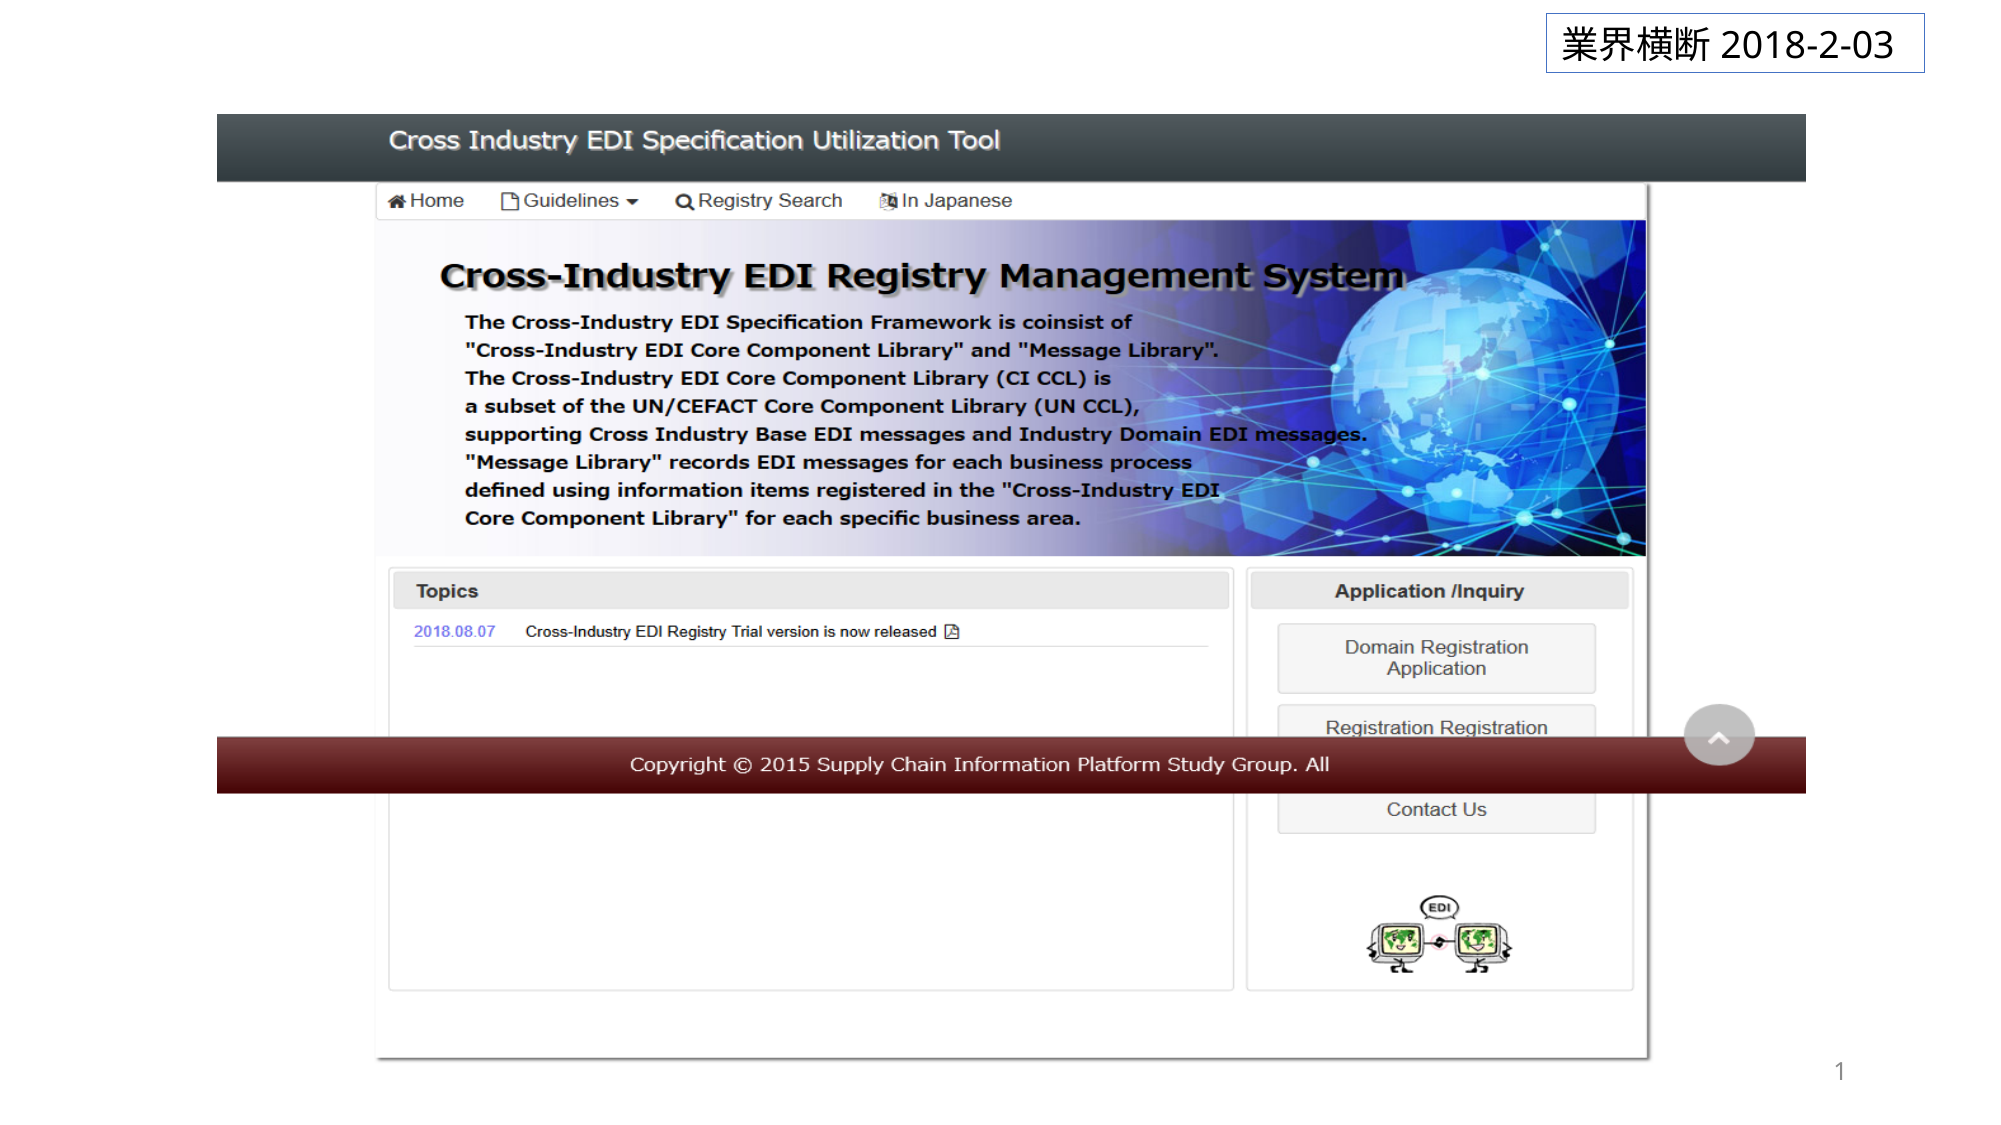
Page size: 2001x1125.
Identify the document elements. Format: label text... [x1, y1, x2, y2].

text_box 業界横断2018-2-03 [1546, 13, 1925, 73]
slide_number 1 [1806, 1042, 1863, 1103]
picture [217, 114, 1806, 1125]
